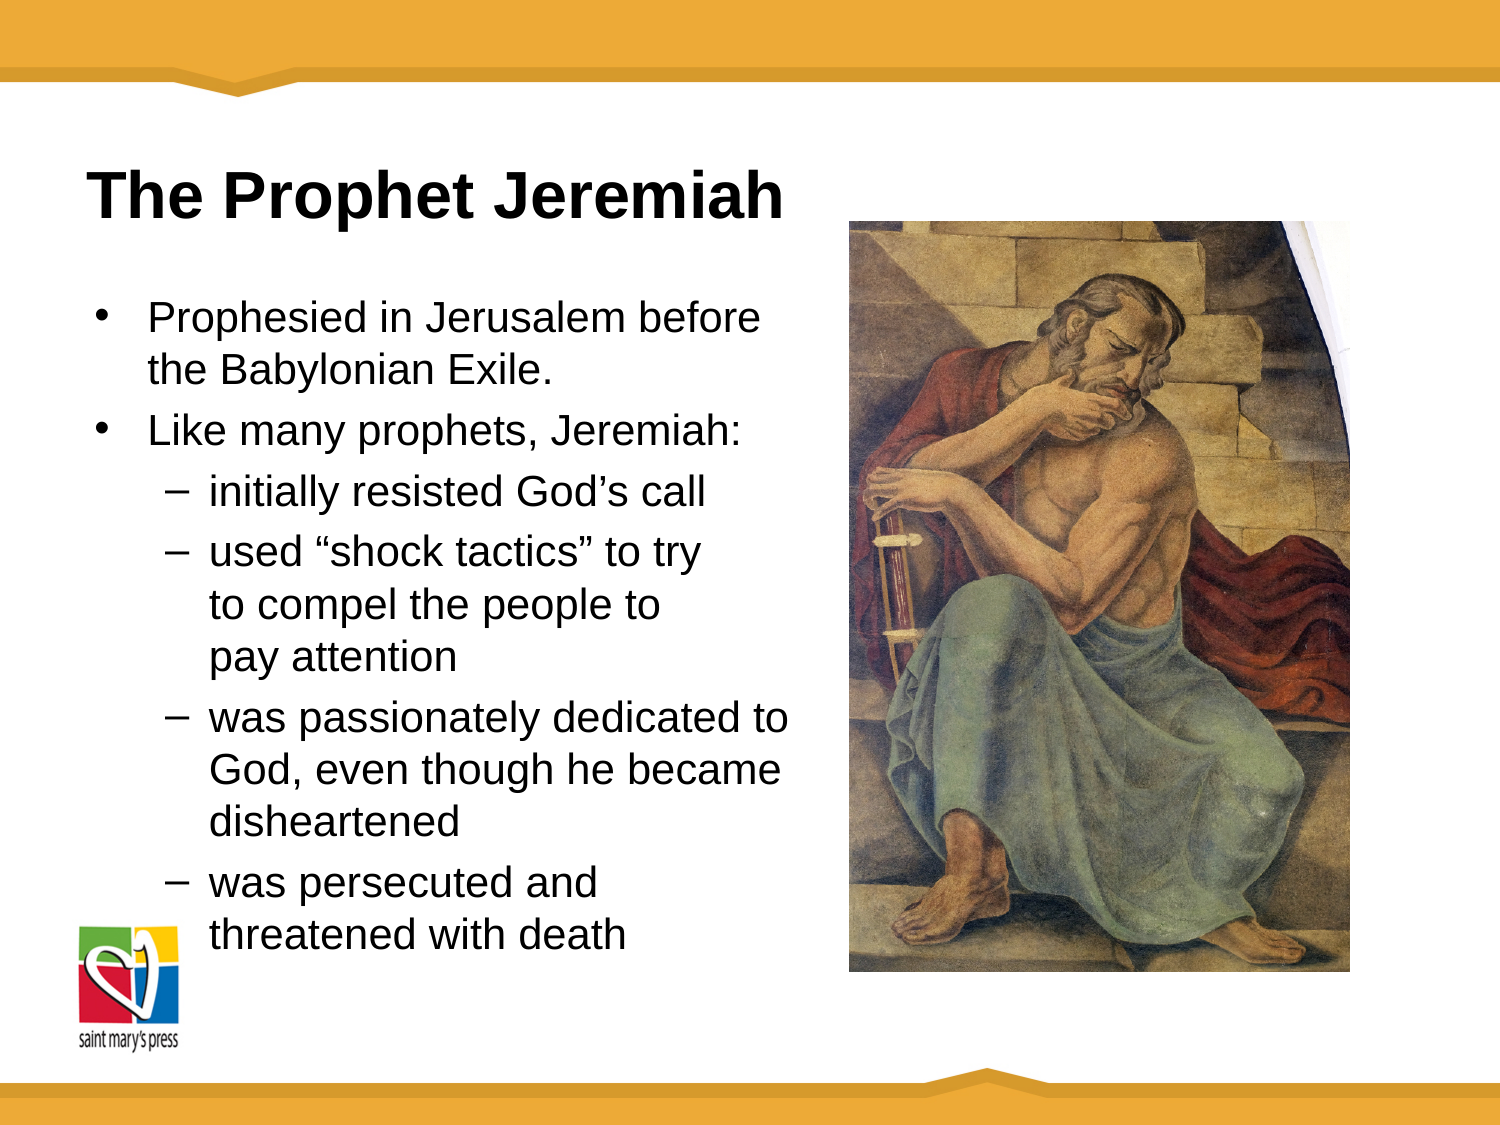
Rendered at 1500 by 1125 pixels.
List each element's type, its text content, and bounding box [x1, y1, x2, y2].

picture [0, 0, 1500, 1125]
title The Prophet Jeremiah [71, 147, 1421, 236]
list Prophesied in Jerusalem before the Babylonian Exile. Like many prophets, Jeremiah: initially resisted God’s call used “shock tactics” to try to compel the people to pay attention was passionately dedicated to God, even though he became disheartened was persecuted and threatened with death [79, 281, 813, 972]
